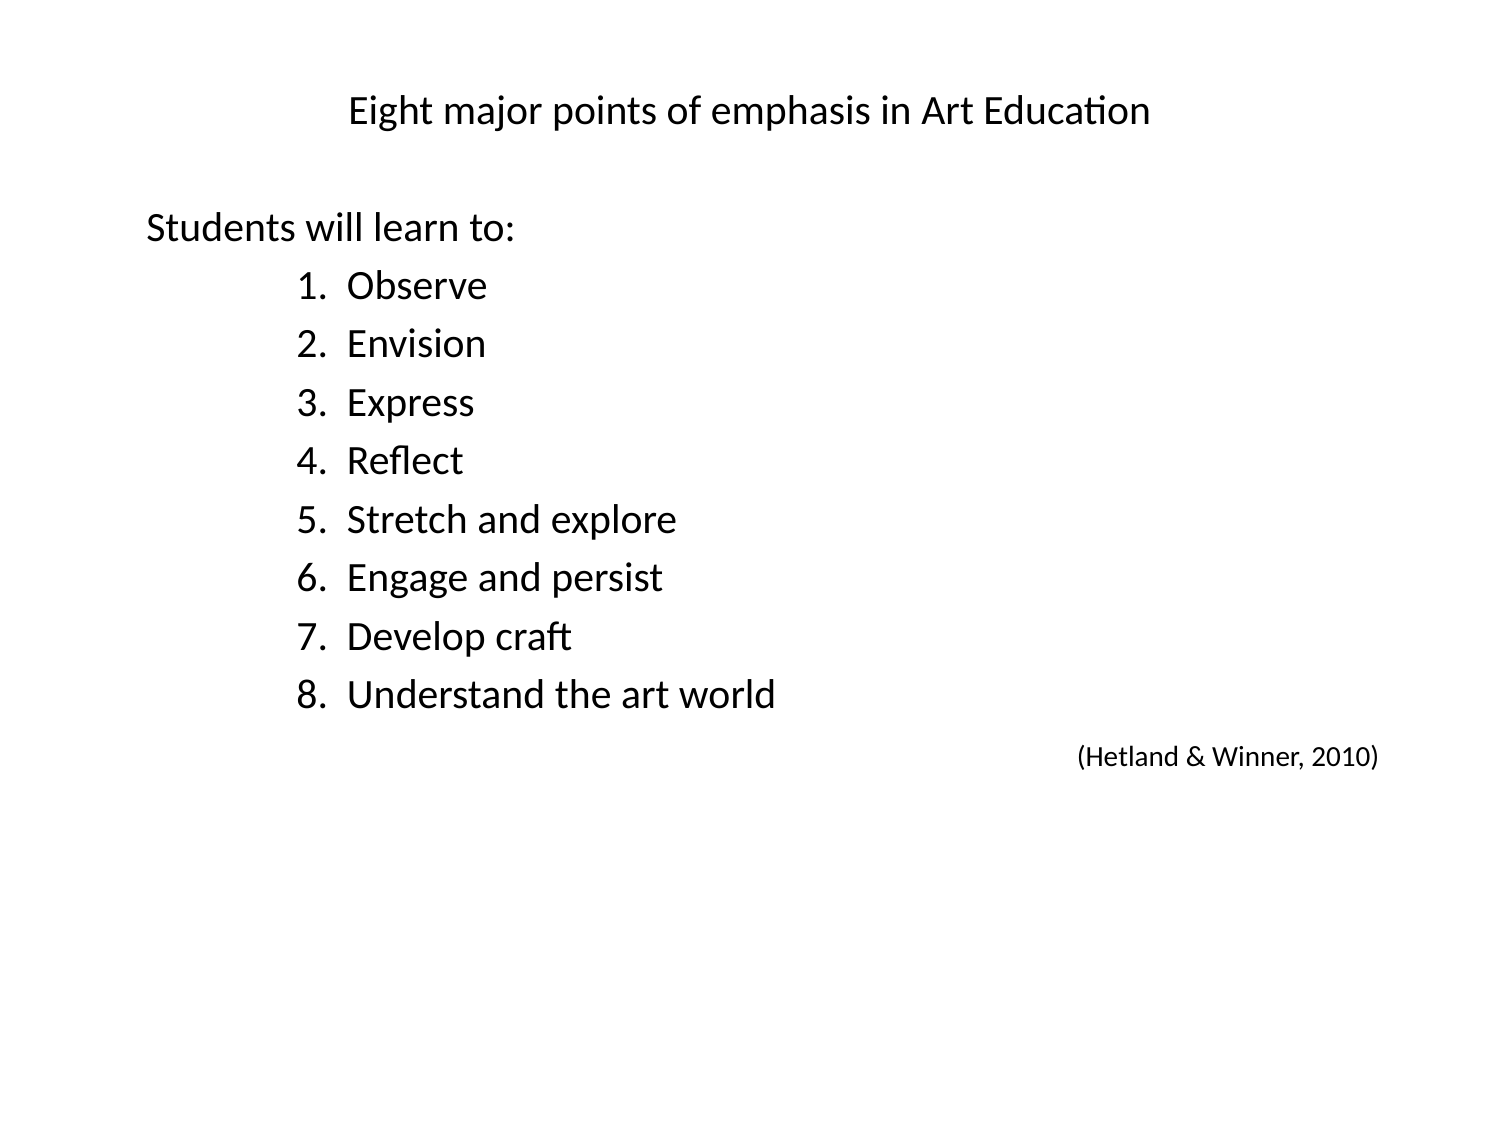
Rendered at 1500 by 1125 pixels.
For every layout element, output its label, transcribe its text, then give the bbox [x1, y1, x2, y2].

list Eight major points of emphasis in Art Education Students will learn to: 1. Observe 2. Envision 3. Express 4. Reflect 5. Stretch and explore 6. Engage and persist 7. Develop craft 8. Understand the art world (Hetland & Winner, 2010) [75, 75, 1425, 1005]
